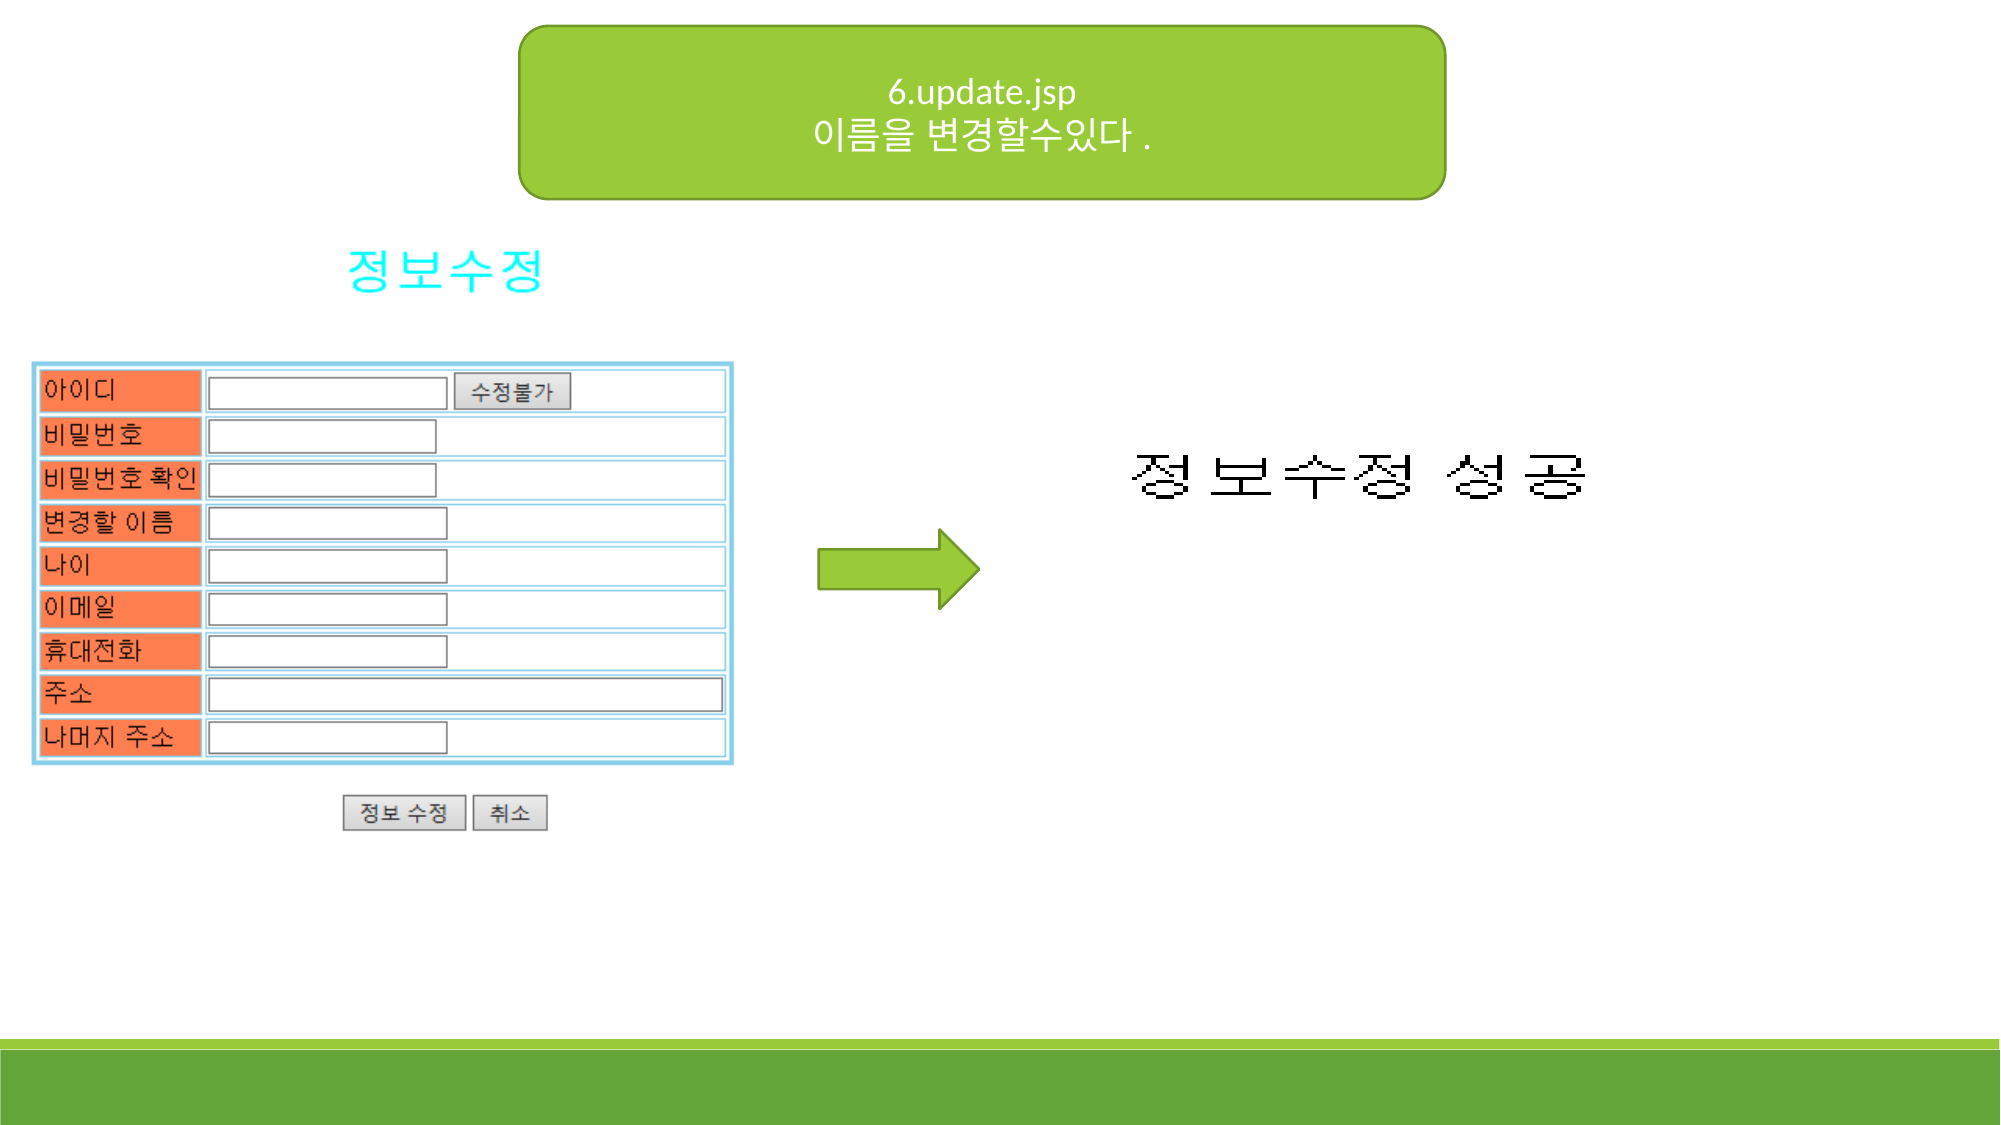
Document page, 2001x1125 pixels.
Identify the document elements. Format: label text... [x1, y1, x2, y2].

text_box 6.update.jsp 이름을 변경할수있다. [517, 24, 1447, 201]
picture [1095, 430, 1789, 766]
text_box [909, 528, 981, 611]
picture [9, 213, 900, 926]
